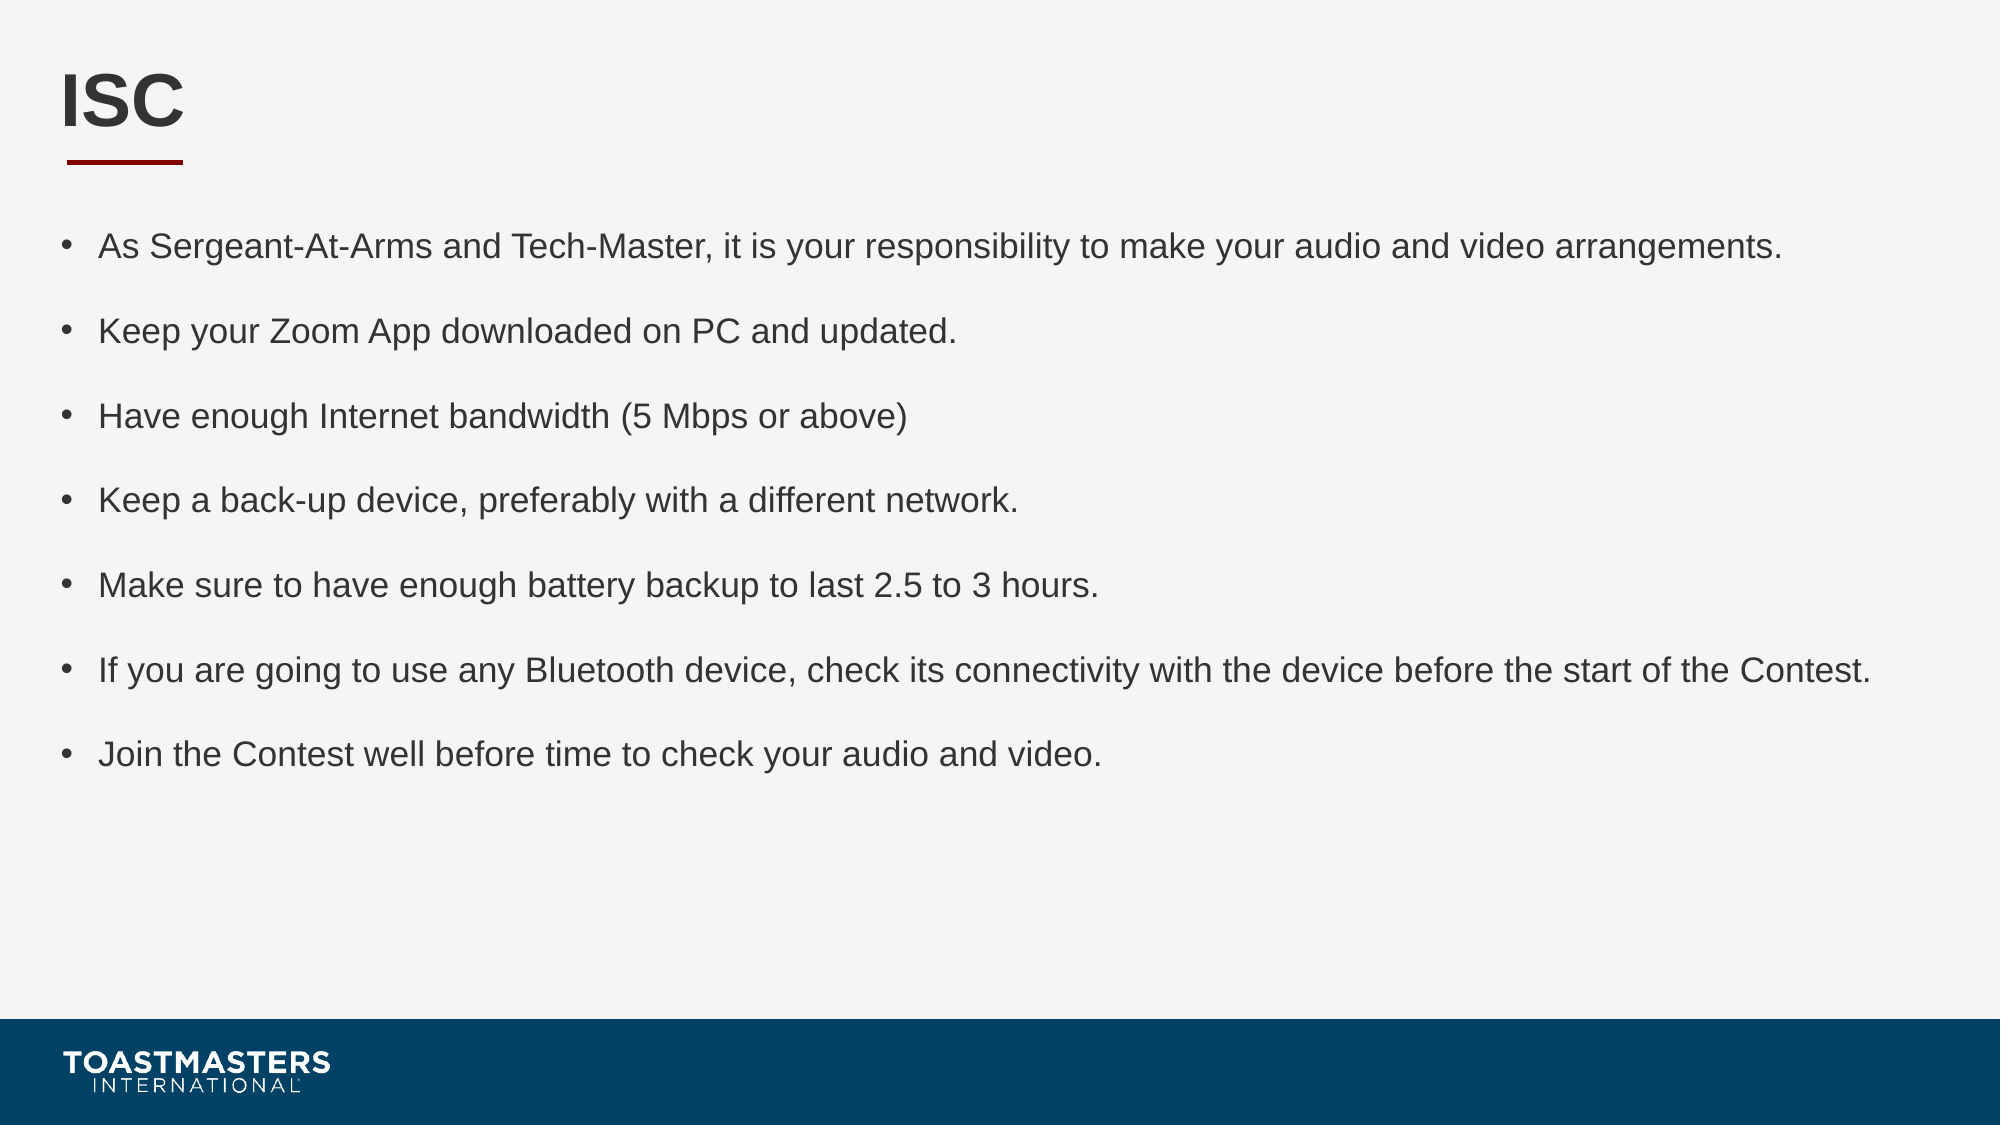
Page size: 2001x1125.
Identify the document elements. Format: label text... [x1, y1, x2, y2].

list As Sergeant-At-Arms and Tech-Master, it is your responsibility to make your audio and video arrangements. Keep your Zoom App downloaded on PC and updated. Have enough Internet bandwidth (5 Mbps or above) Keep a back-up device, preferably with a different network. Make sure to have enough battery backup to last 2.5 to 3 hours. If you are going to use any Bluetooth device, check its connectivity with the device before the start of the Contest. Join the Contest well before time to check your audio and video. [45, 194, 1971, 906]
picture [51, 1036, 343, 1103]
title ISC [45, 48, 1957, 155]
